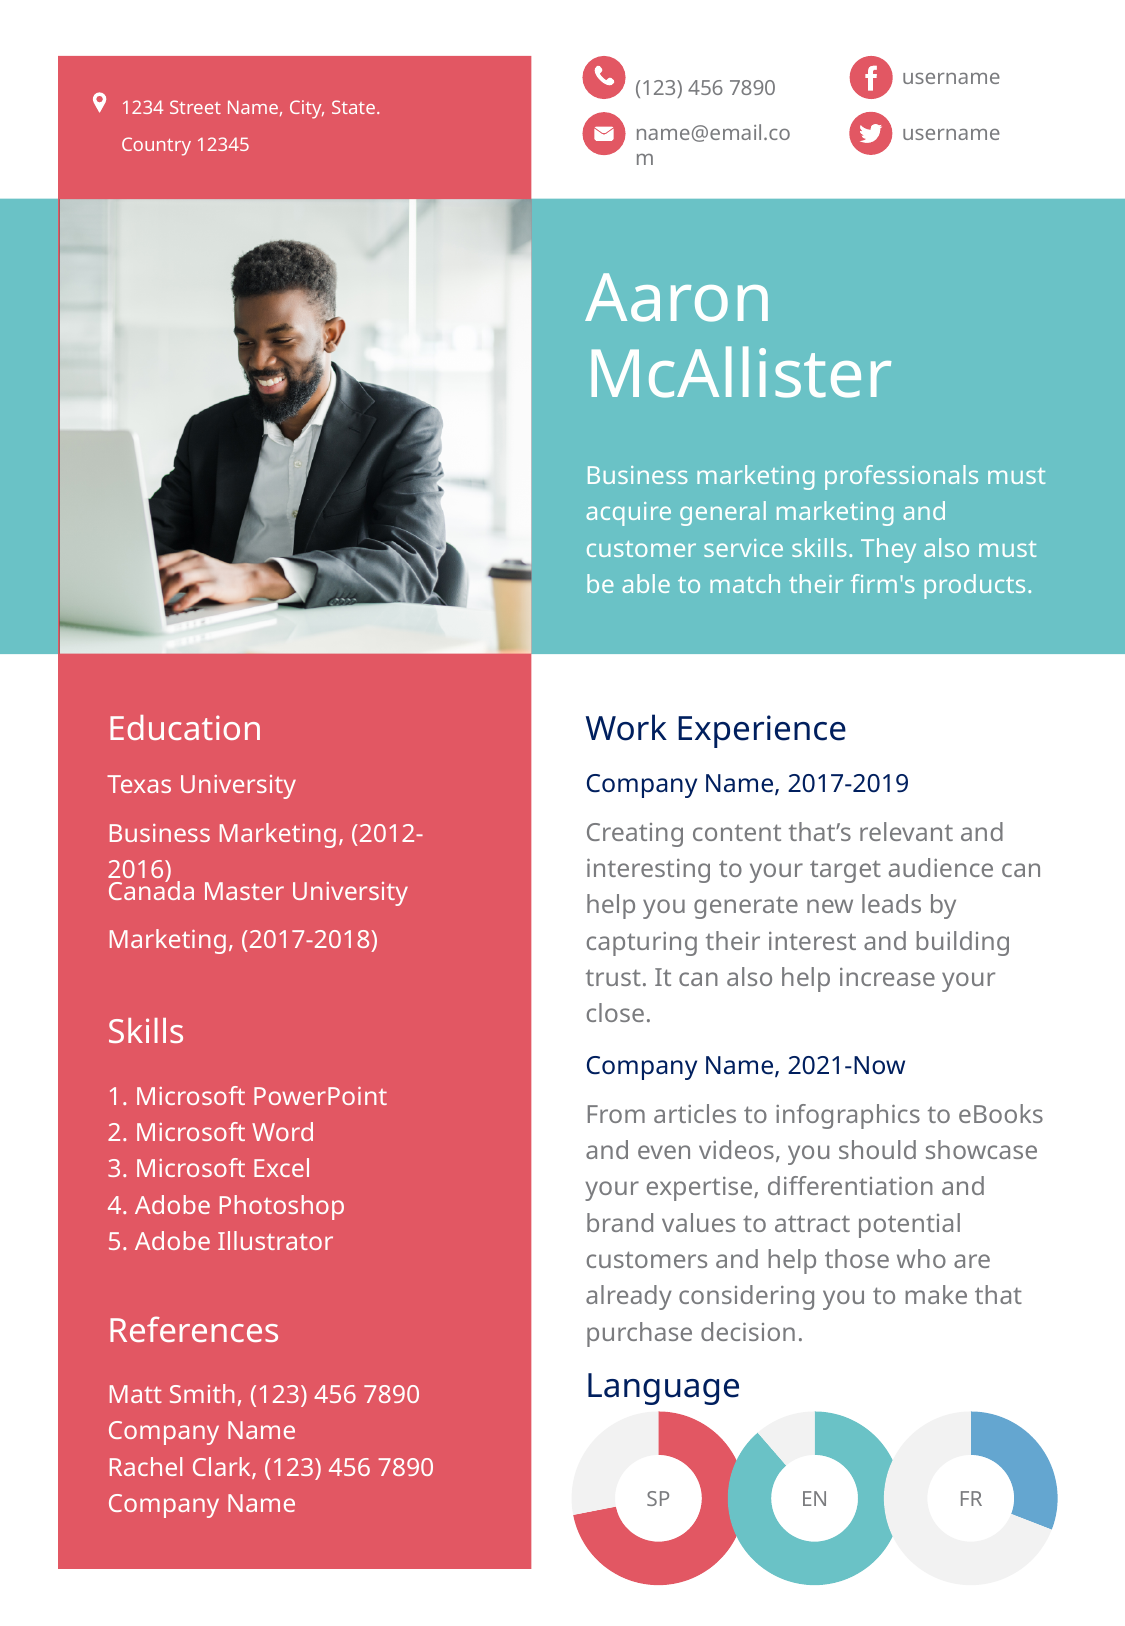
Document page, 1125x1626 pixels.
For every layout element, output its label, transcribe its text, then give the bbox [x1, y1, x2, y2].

text_box Company Name, 2017-2019 [570, 755, 1067, 806]
text_box Company Name, 2021-Now [570, 1036, 1067, 1088]
text_box 1. Microsoft PowerPoint 2. Microsoft Word 3. Microsoft Excel 4. Adobe Photoshop 5. Adobe Illustrator [92, 1066, 497, 1263]
text_box [581, 54, 620, 101]
text_box [0, 198, 57, 655]
picture [58, 198, 532, 655]
text_box Skills [92, 1002, 497, 1058]
text_box [581, 111, 620, 157]
text_box Education [92, 699, 497, 755]
text_box From articles to infographics to eBooks and even videos, you should showcase your expertise, differentiation and brand values to attract potential customers and help those who are already considering you to make that purchase decision. [570, 1088, 1067, 1354]
text_box Work Experience [570, 699, 1067, 755]
text_box Matt Smith, (123) 456 7890 Company Name Rachel Clark, (123) 456 7890 Company Name [92, 1364, 497, 1525]
text_box (123) 456 7890 [620, 56, 818, 108]
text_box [849, 55, 1033, 155]
chart [562, 1407, 1067, 1589]
text_box [532, 198, 1125, 655]
text_box Marketing, (2017-2018) [92, 913, 497, 962]
text_box Creating content that’s relevant and interesting to your target audience can help you generate new leads by capturing their interest and building trust. It can also help increase your close. [570, 806, 1067, 1035]
text_box [57, 55, 532, 1570]
text_box Business Marketing, (2012-2016) [92, 807, 497, 861]
text_box Language [570, 1356, 1067, 1407]
text_box References [92, 1302, 497, 1357]
text_box Texas University [92, 755, 497, 807]
text_box [594, 65, 615, 86]
text_box Canada Master University [92, 861, 497, 913]
text_box name@email.com [620, 112, 818, 177]
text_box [594, 126, 614, 141]
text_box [92, 74, 397, 158]
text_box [570, 251, 1067, 602]
